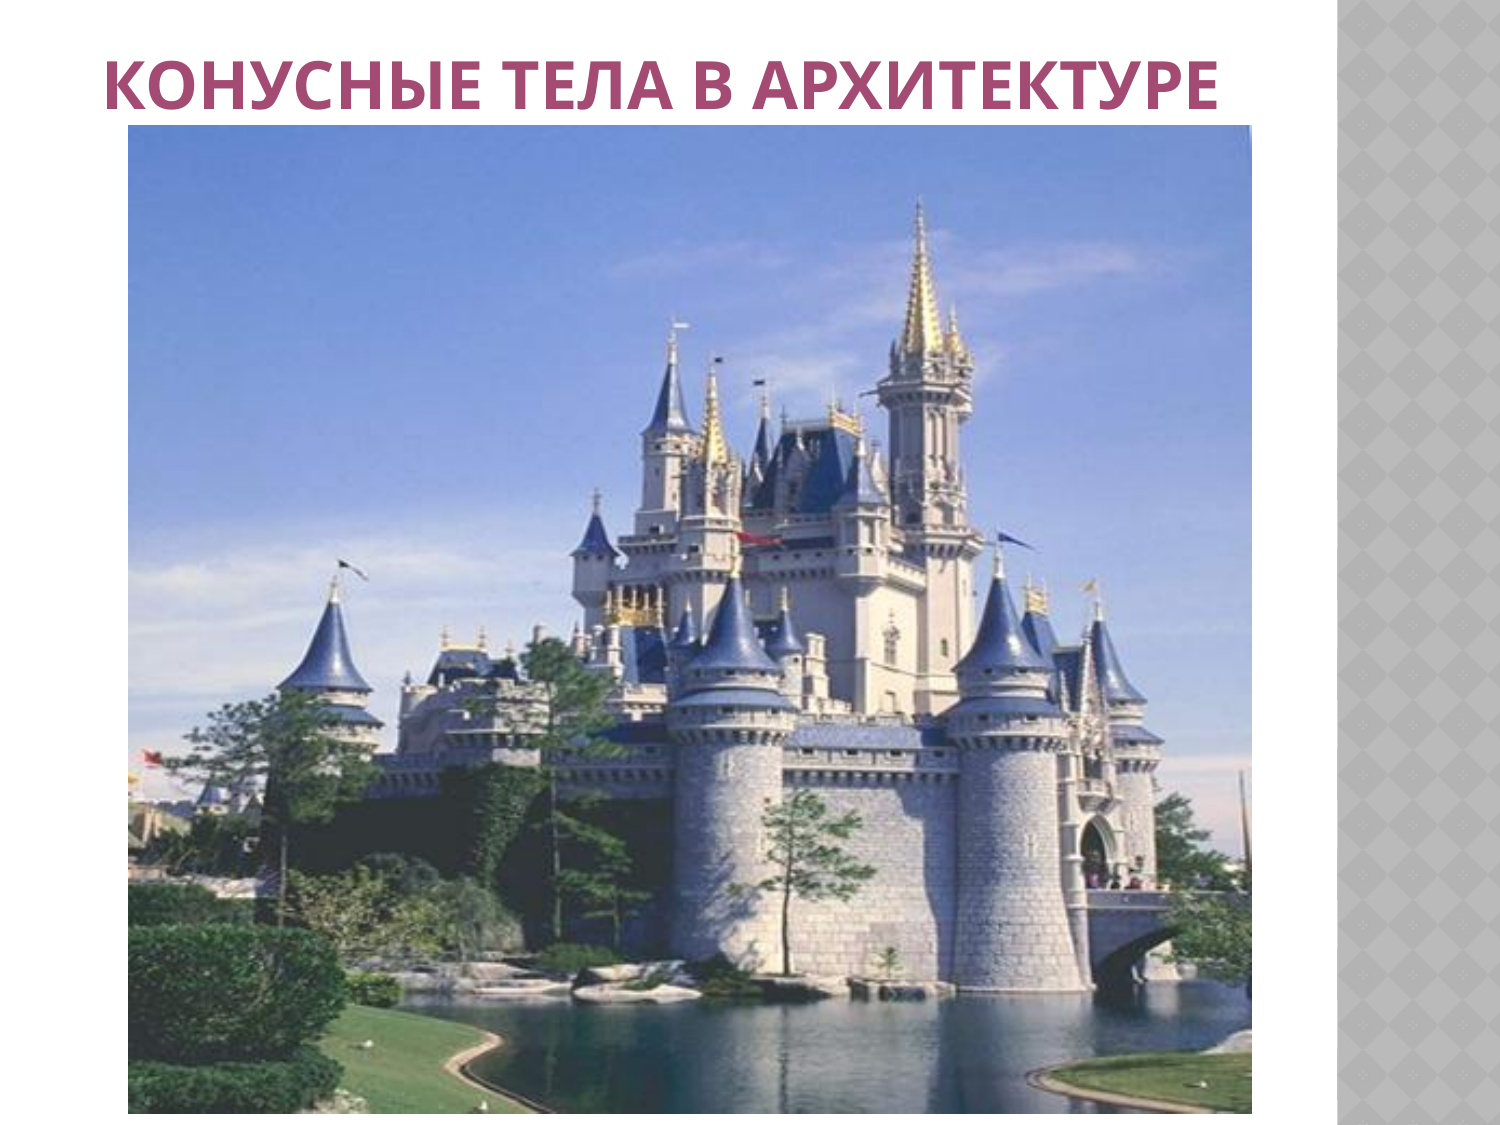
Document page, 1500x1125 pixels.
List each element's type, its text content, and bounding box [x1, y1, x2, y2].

text_box Конусные тела в архитектуре [0, 35, 1325, 170]
picture [128, 125, 1252, 1115]
